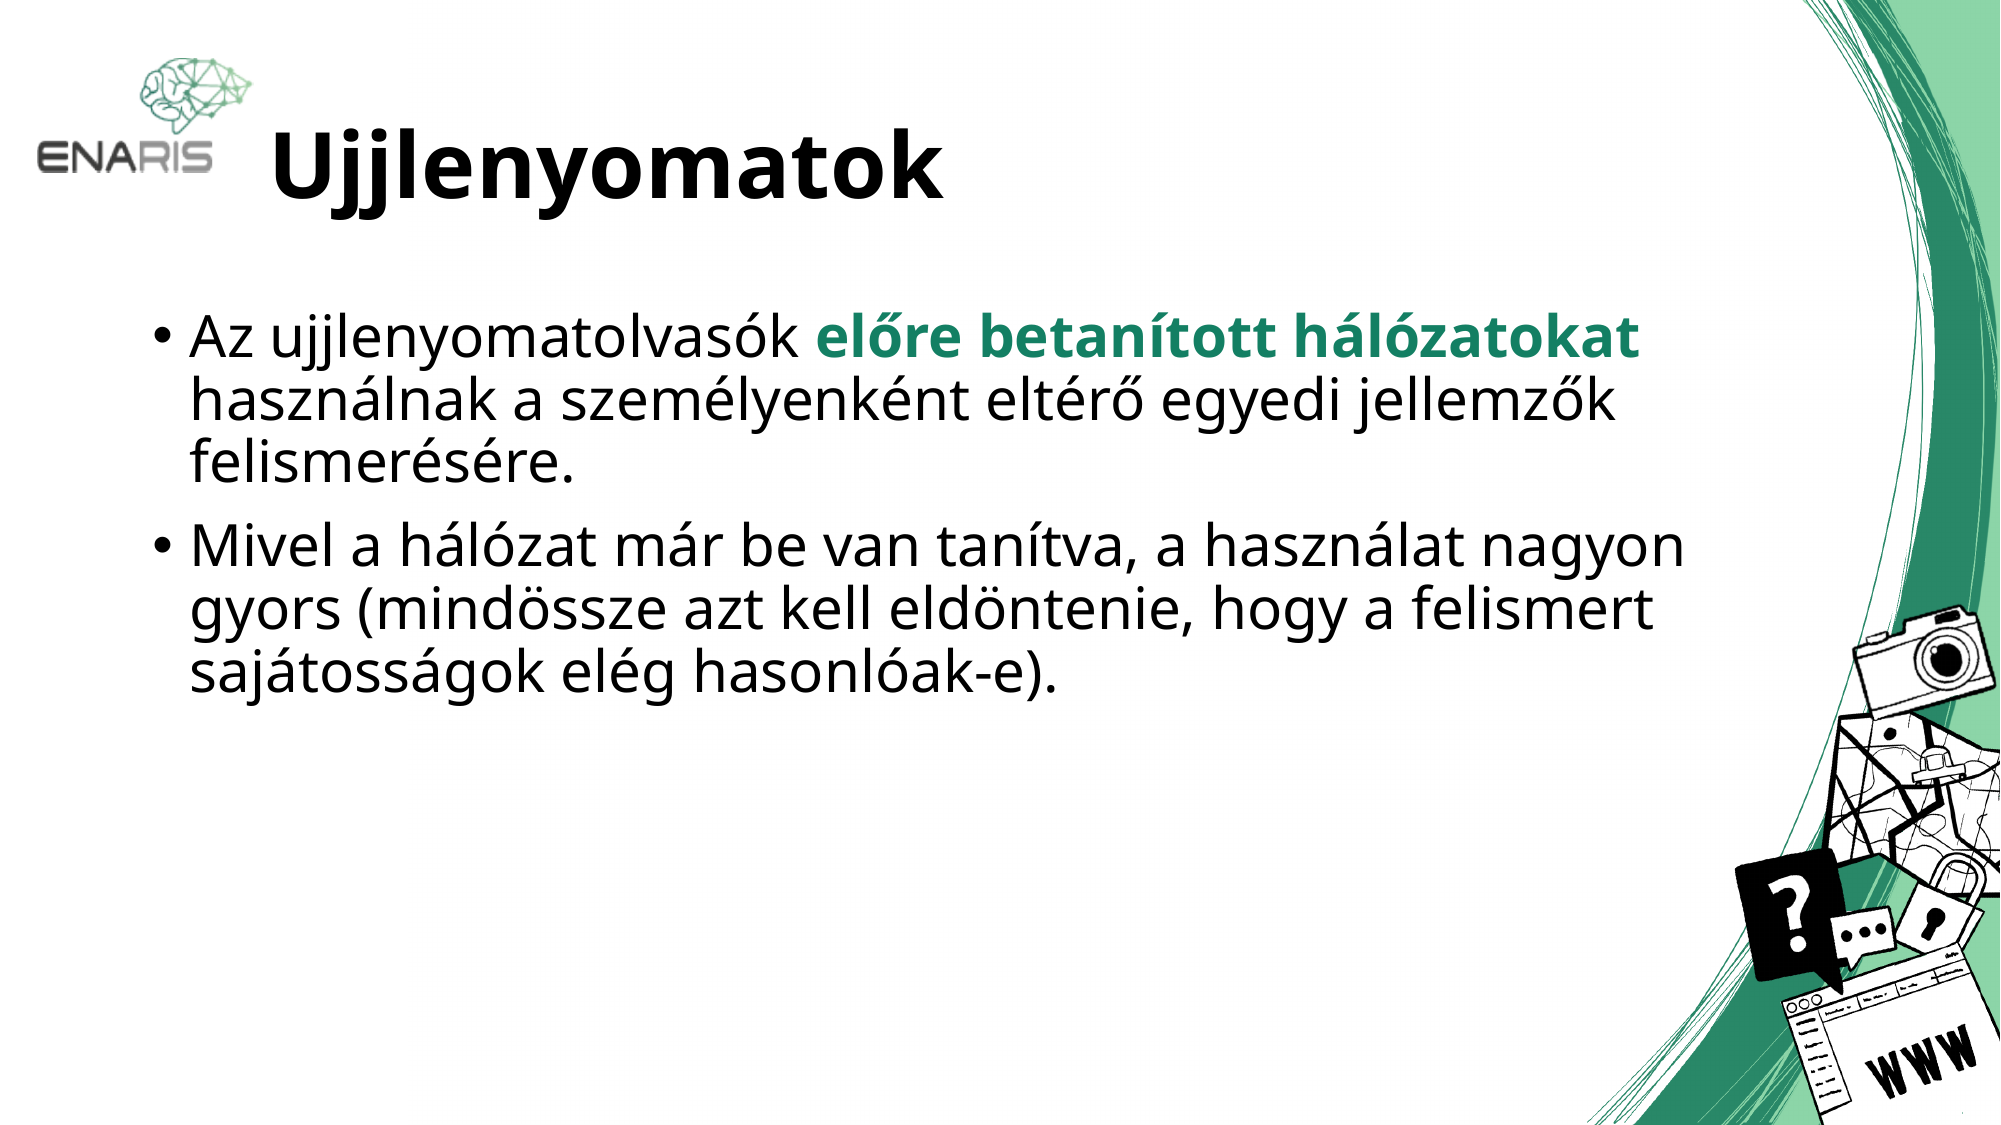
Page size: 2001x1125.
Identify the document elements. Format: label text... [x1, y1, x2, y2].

list Az ujjlenyomatolvasók előre betanított hálózatokat használnak a személyenként eltérő egyedi jellemzők felismerésére. Mivel a hálózat már be van tanítva, a használat nagyon gyors (mindössze azt kell eldöntenie, hogy a felismert sajátosságok elég hasonlóak-e). [137, 299, 1737, 1014]
picture [37, 58, 254, 173]
title Ujjlenyomatok [253, 59, 1863, 278]
picture [408, 0, 2000, 1125]
